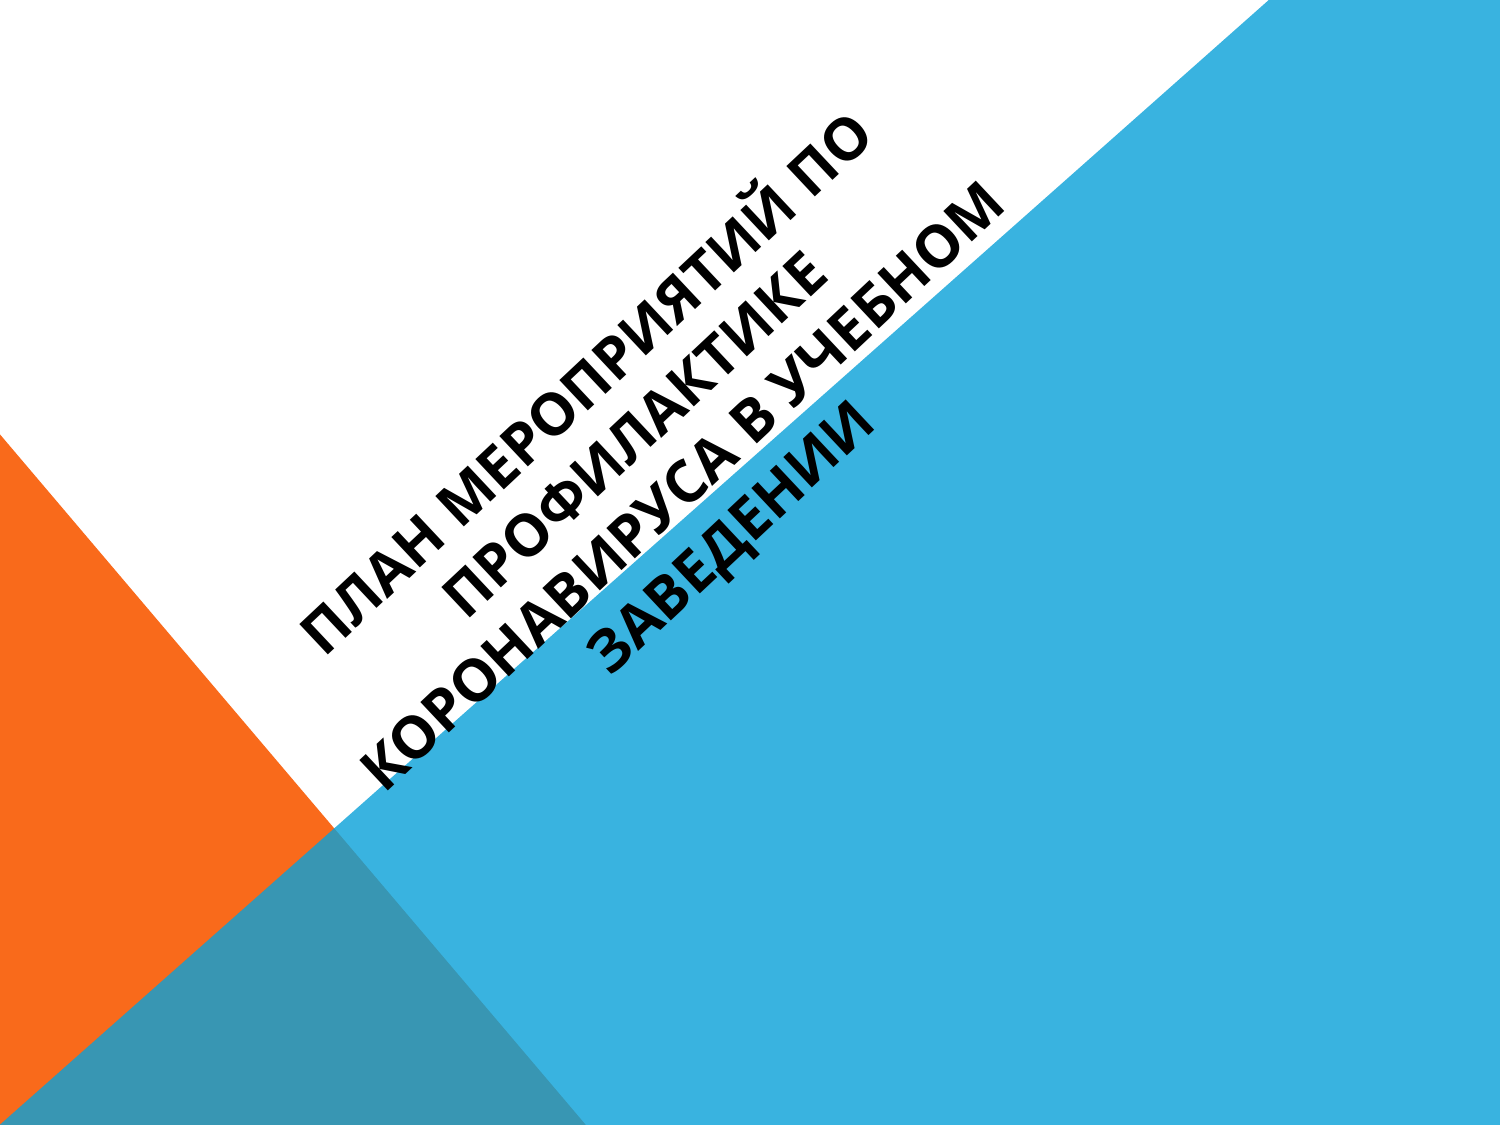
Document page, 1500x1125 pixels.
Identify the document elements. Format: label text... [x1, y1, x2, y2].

text_box ПЛАН МЕРОПРИЯТИЙ ПО ПРОФИЛАКТИКЕ КОРОНАВИРУСА В УЧЕБНОМ ЗАВЕДЕНИИ [212, 28, 1101, 888]
